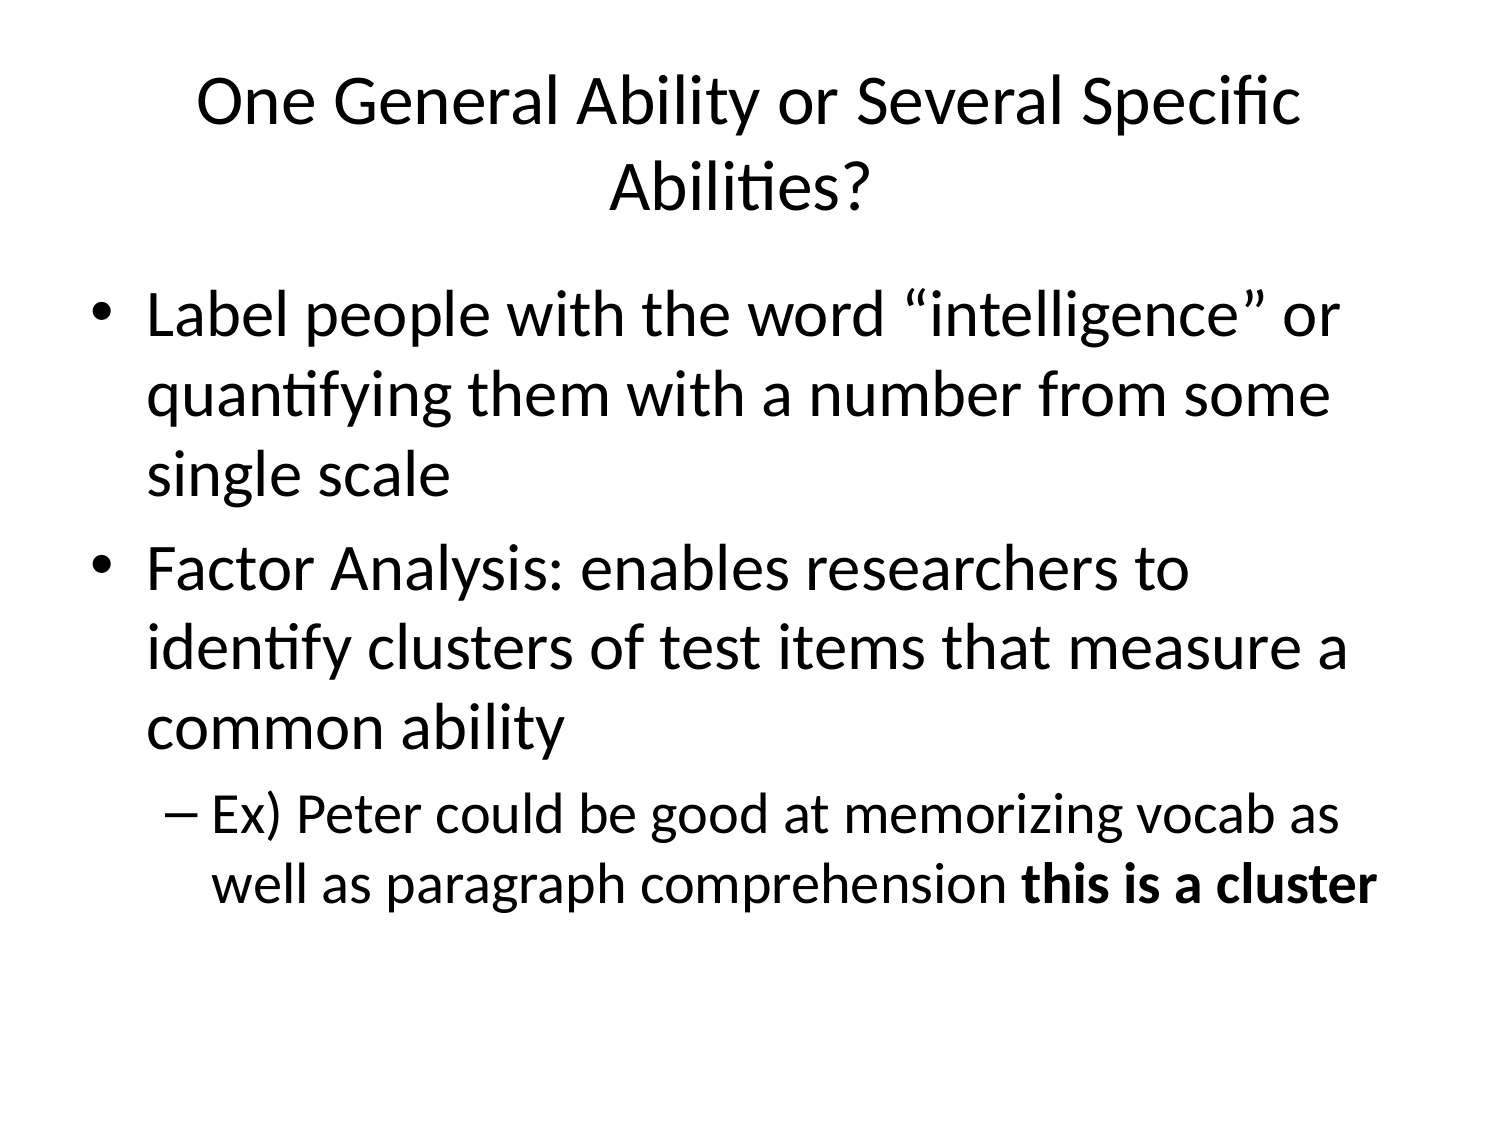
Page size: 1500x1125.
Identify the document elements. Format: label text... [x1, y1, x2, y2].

list Label people with the word “intelligence” or quantifying them with a number from some single scale Factor Analysis: enables researchers to identify clusters of test items that measure a common ability Ex) Peter could be good at memorizing vocab as well as paragraph comprehension this is a cluster [75, 262, 1425, 1005]
title One General Ability or Several Specific Abilities? [75, 45, 1425, 233]
